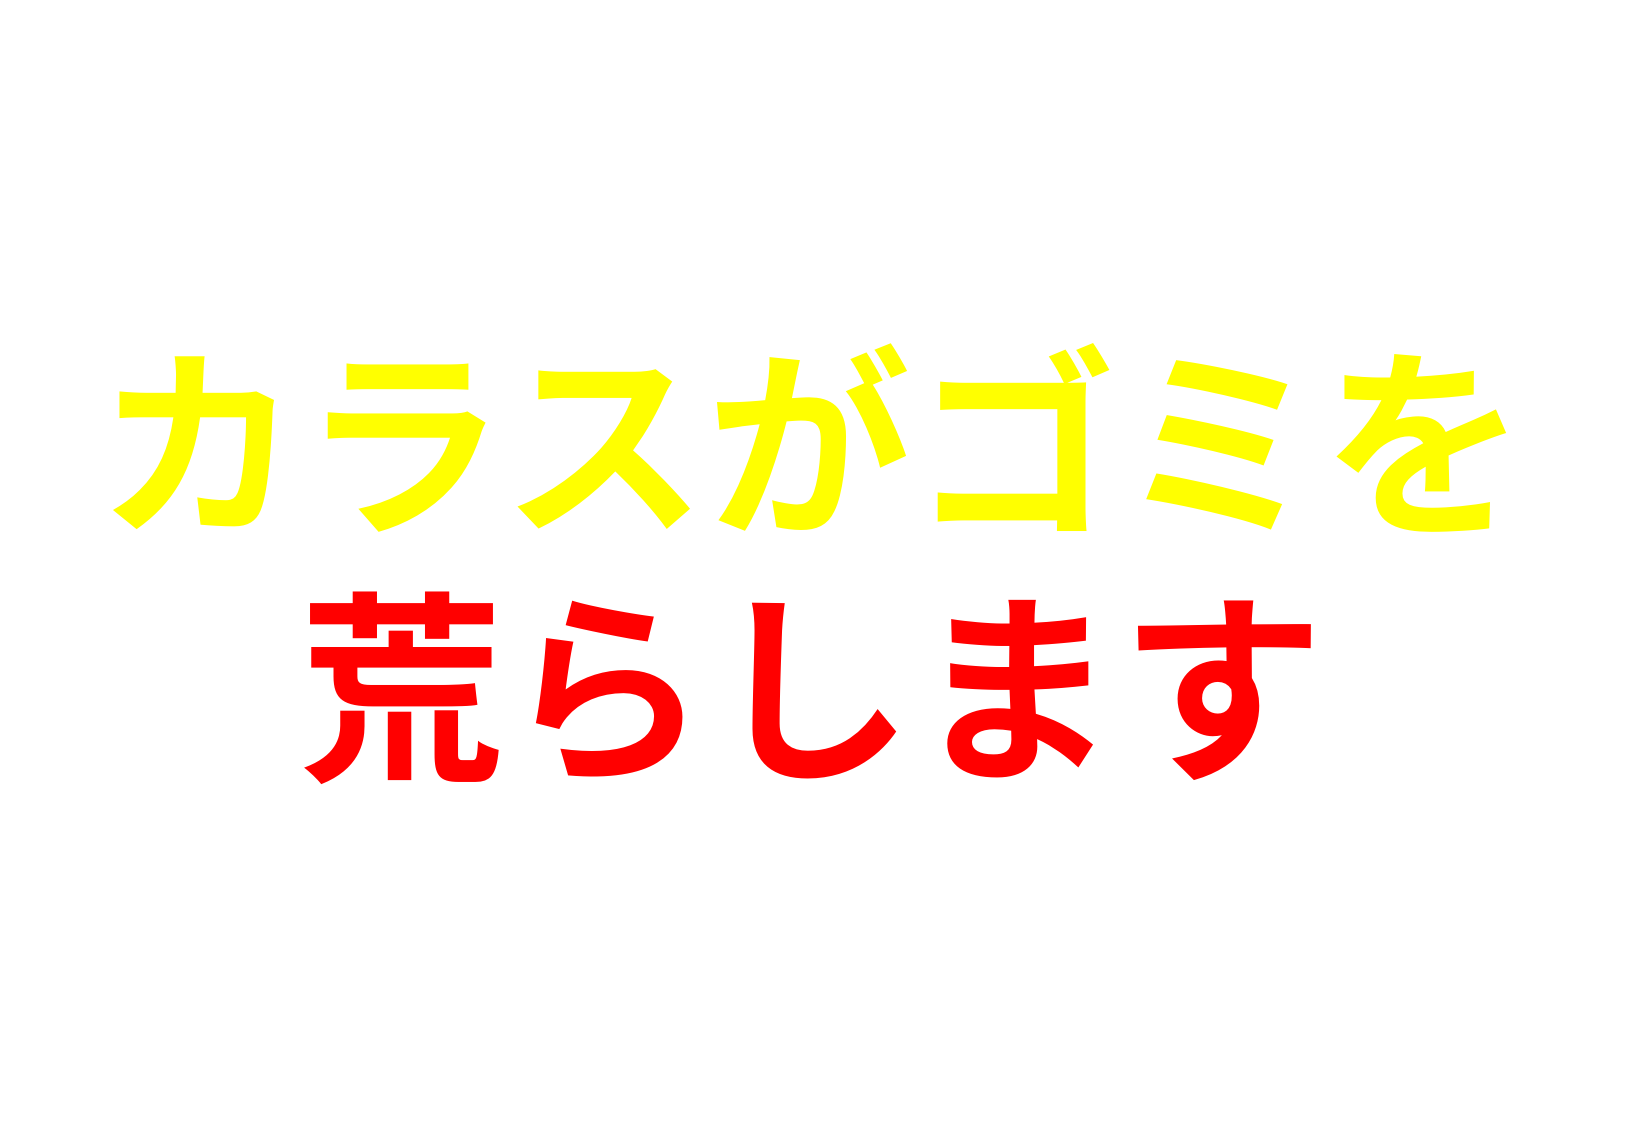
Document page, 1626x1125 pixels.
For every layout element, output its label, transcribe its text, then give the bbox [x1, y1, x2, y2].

text_box カラスがゴミを 荒らします [0, 309, 1625, 814]
